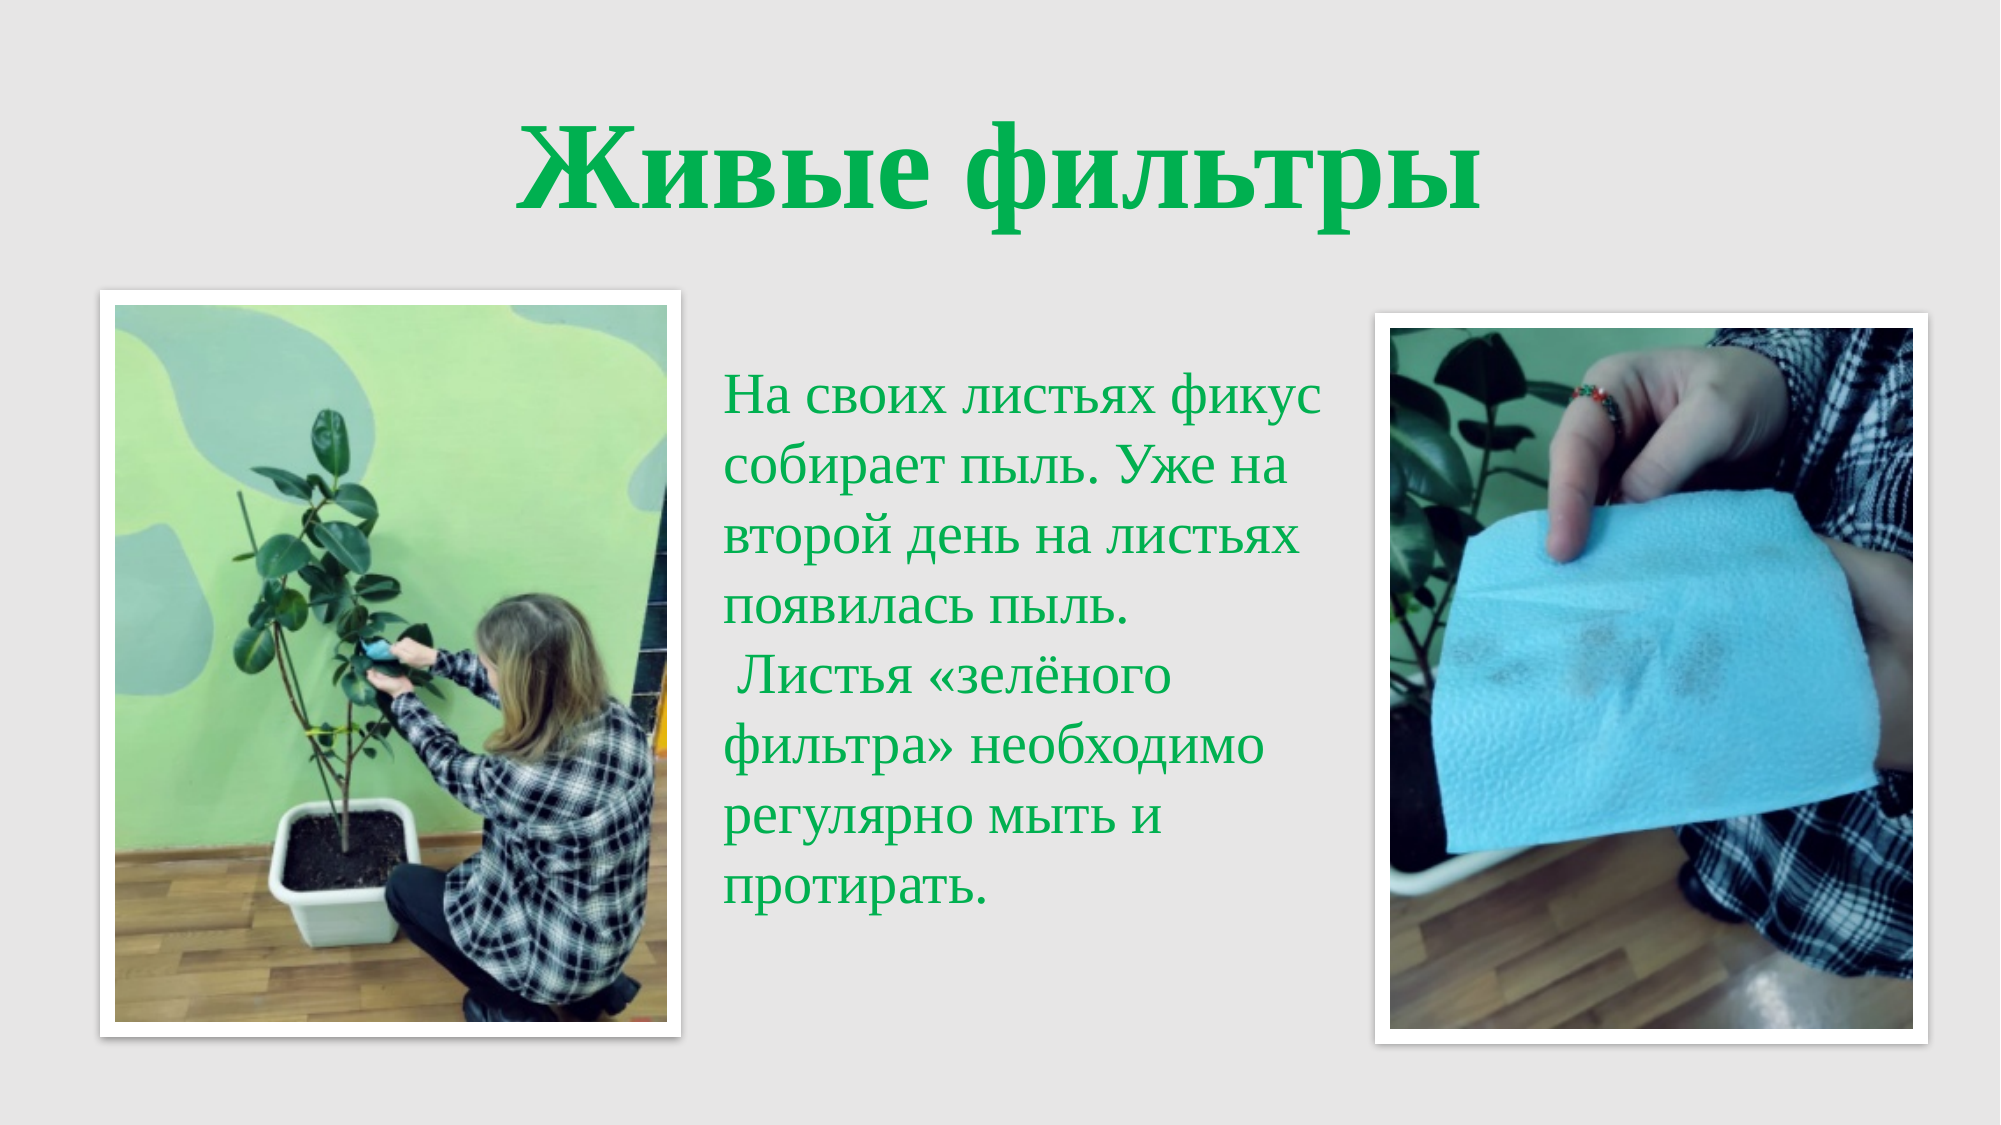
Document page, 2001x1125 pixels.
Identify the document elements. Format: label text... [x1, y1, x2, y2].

text_box На своих листьях фикус собирает пыль. Уже на второй день на листьях появилась пыль. Листья «зелёного фильтра» необходимо регулярно мыть и протирать. [708, 347, 1350, 923]
title Живые фильтры [137, 59, 1863, 278]
picture [1389, 327, 1914, 1030]
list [114, 304, 667, 1023]
